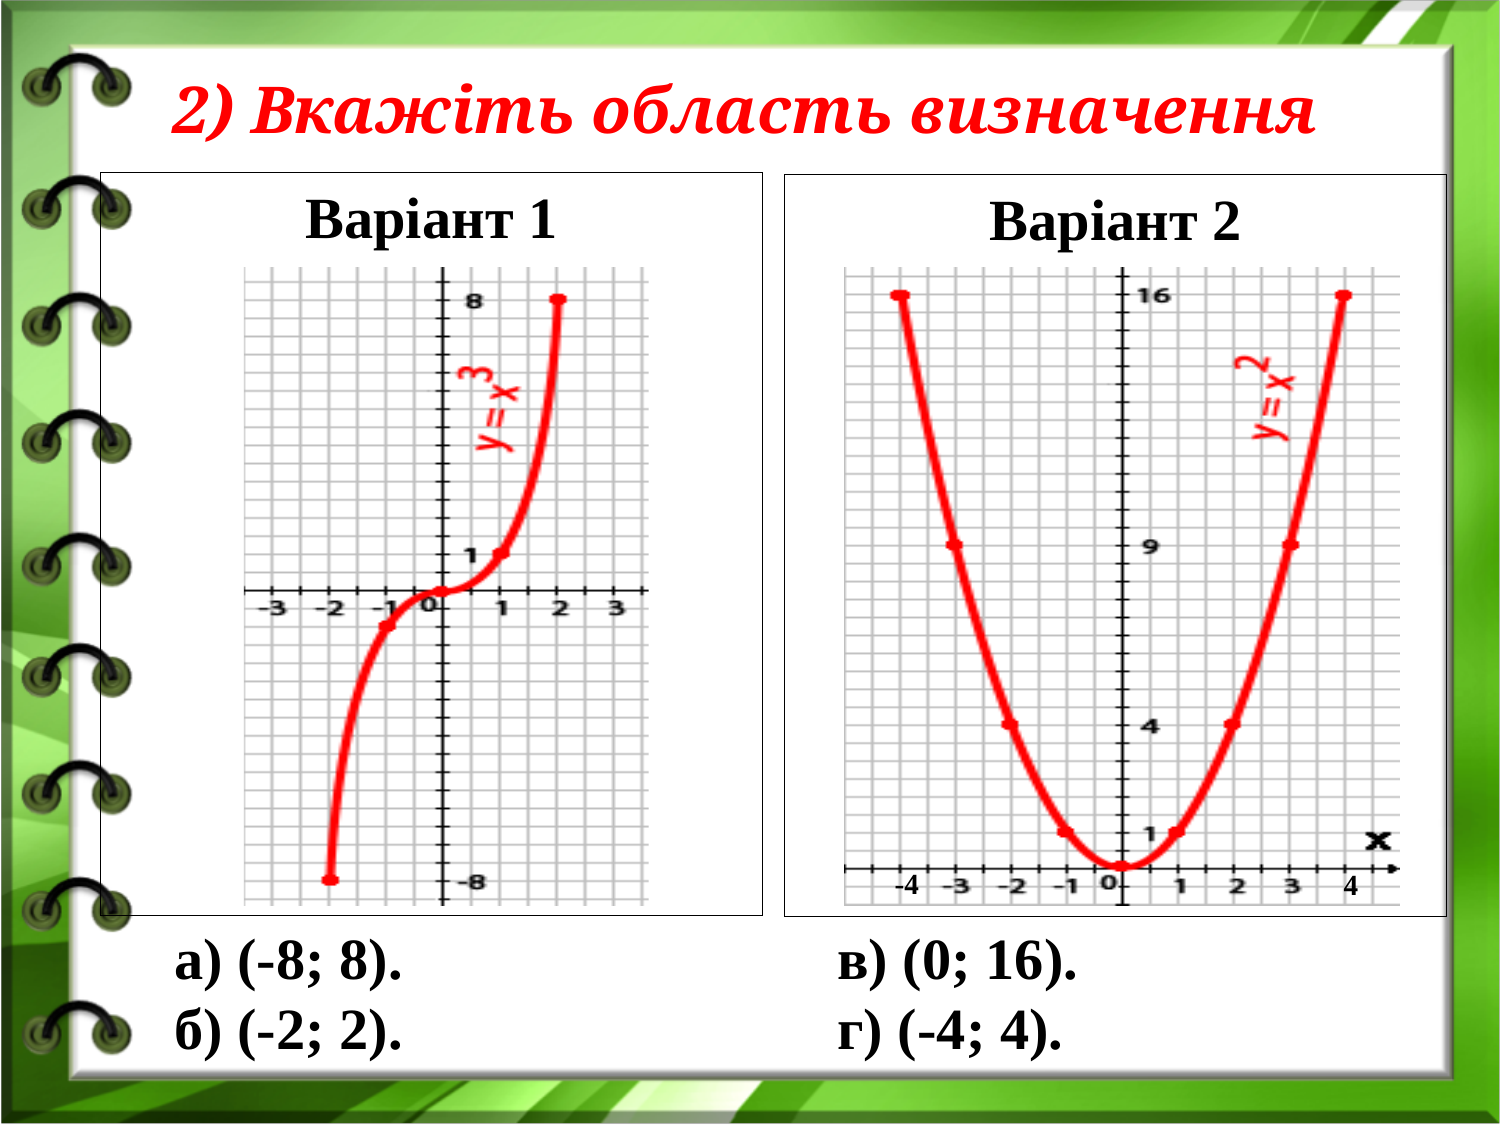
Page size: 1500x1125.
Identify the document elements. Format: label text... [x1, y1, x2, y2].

text_box а) (-8; 8). в) (0; 16). б) (-2; 2). г) (-4; 4). [159, 913, 1412, 1069]
list Варіант 1 [100, 172, 763, 916]
list Варіант 2 [784, 174, 1447, 917]
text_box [844, 266, 1400, 910]
title 2) Вкажіть область визначення [75, 33, 1425, 161]
picture [0, 0, 1500, 1125]
